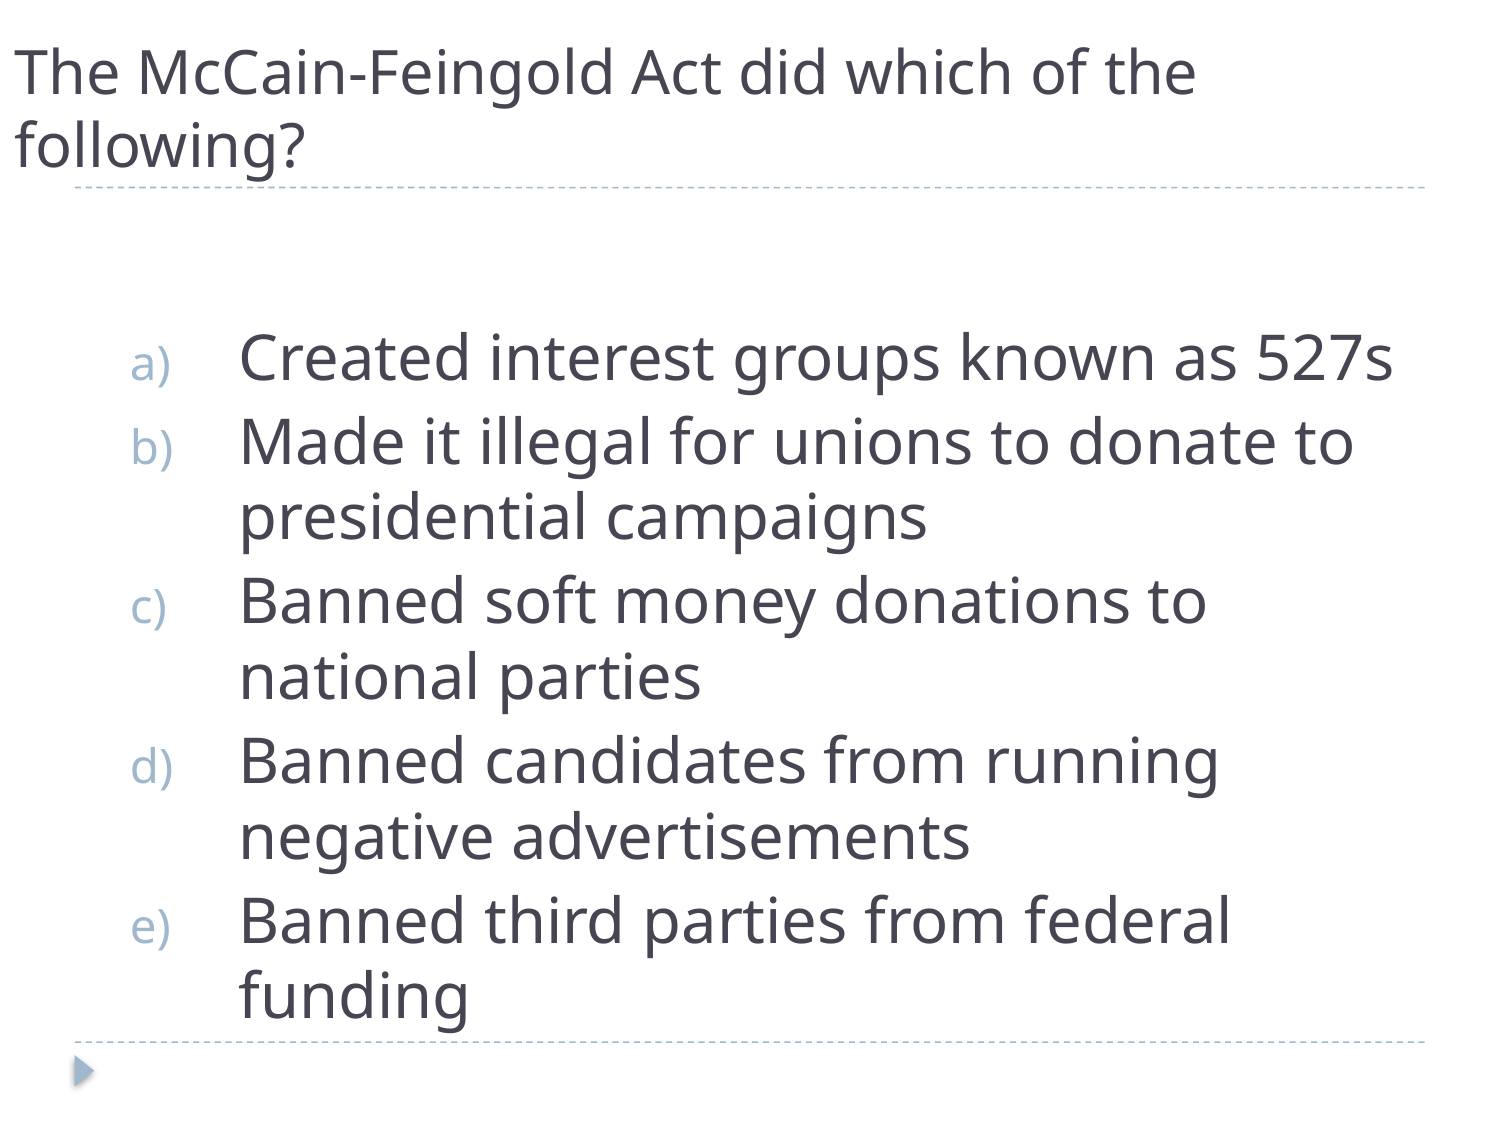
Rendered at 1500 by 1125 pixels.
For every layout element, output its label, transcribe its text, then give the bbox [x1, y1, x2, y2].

title The McCain-Feingold Act did which of the following? [0, 24, 1500, 188]
list Created interest groups known as 527s Made it illegal for unions to donate to presidential campaigns Banned soft money donations to national parties Banned candidates from running negative advertisements Banned third parties from federal funding [75, 252, 1425, 1063]
